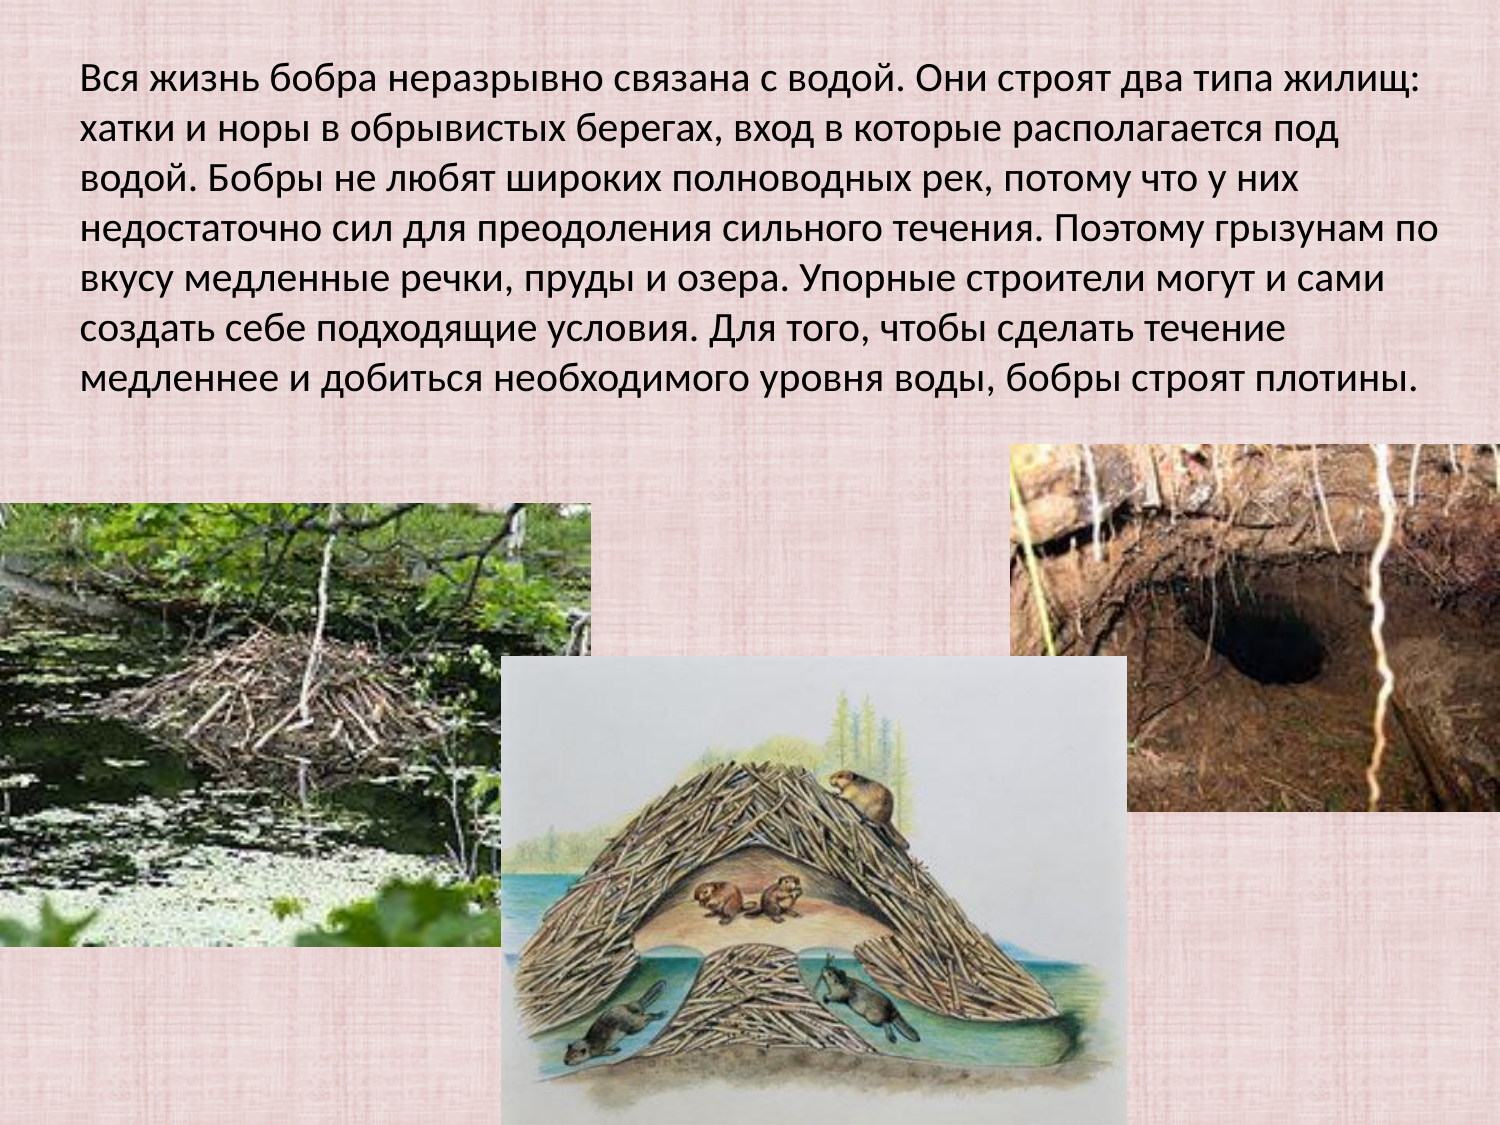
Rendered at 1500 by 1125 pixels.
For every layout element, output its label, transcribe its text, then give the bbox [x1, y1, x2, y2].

picture [0, 444, 1500, 1125]
text_box Вся жизнь бобра неразрывно связана с водой. Они строят два типа жилищ: хатки и норы в обрывистых берегах, вход в которые располагается под водой. Бобры не любят широких полноводных рек, потому что у них недостаточно сил для преодоления сильного течения. Поэтому грызунам по вкусу медленные речки, пруды и озера. Упорные строители могут и сами создать себе подходящие условия. Для того, чтобы сделать течение медленнее и добиться необходимого уровня воды, бобры строят плотины. [64, 42, 1459, 408]
